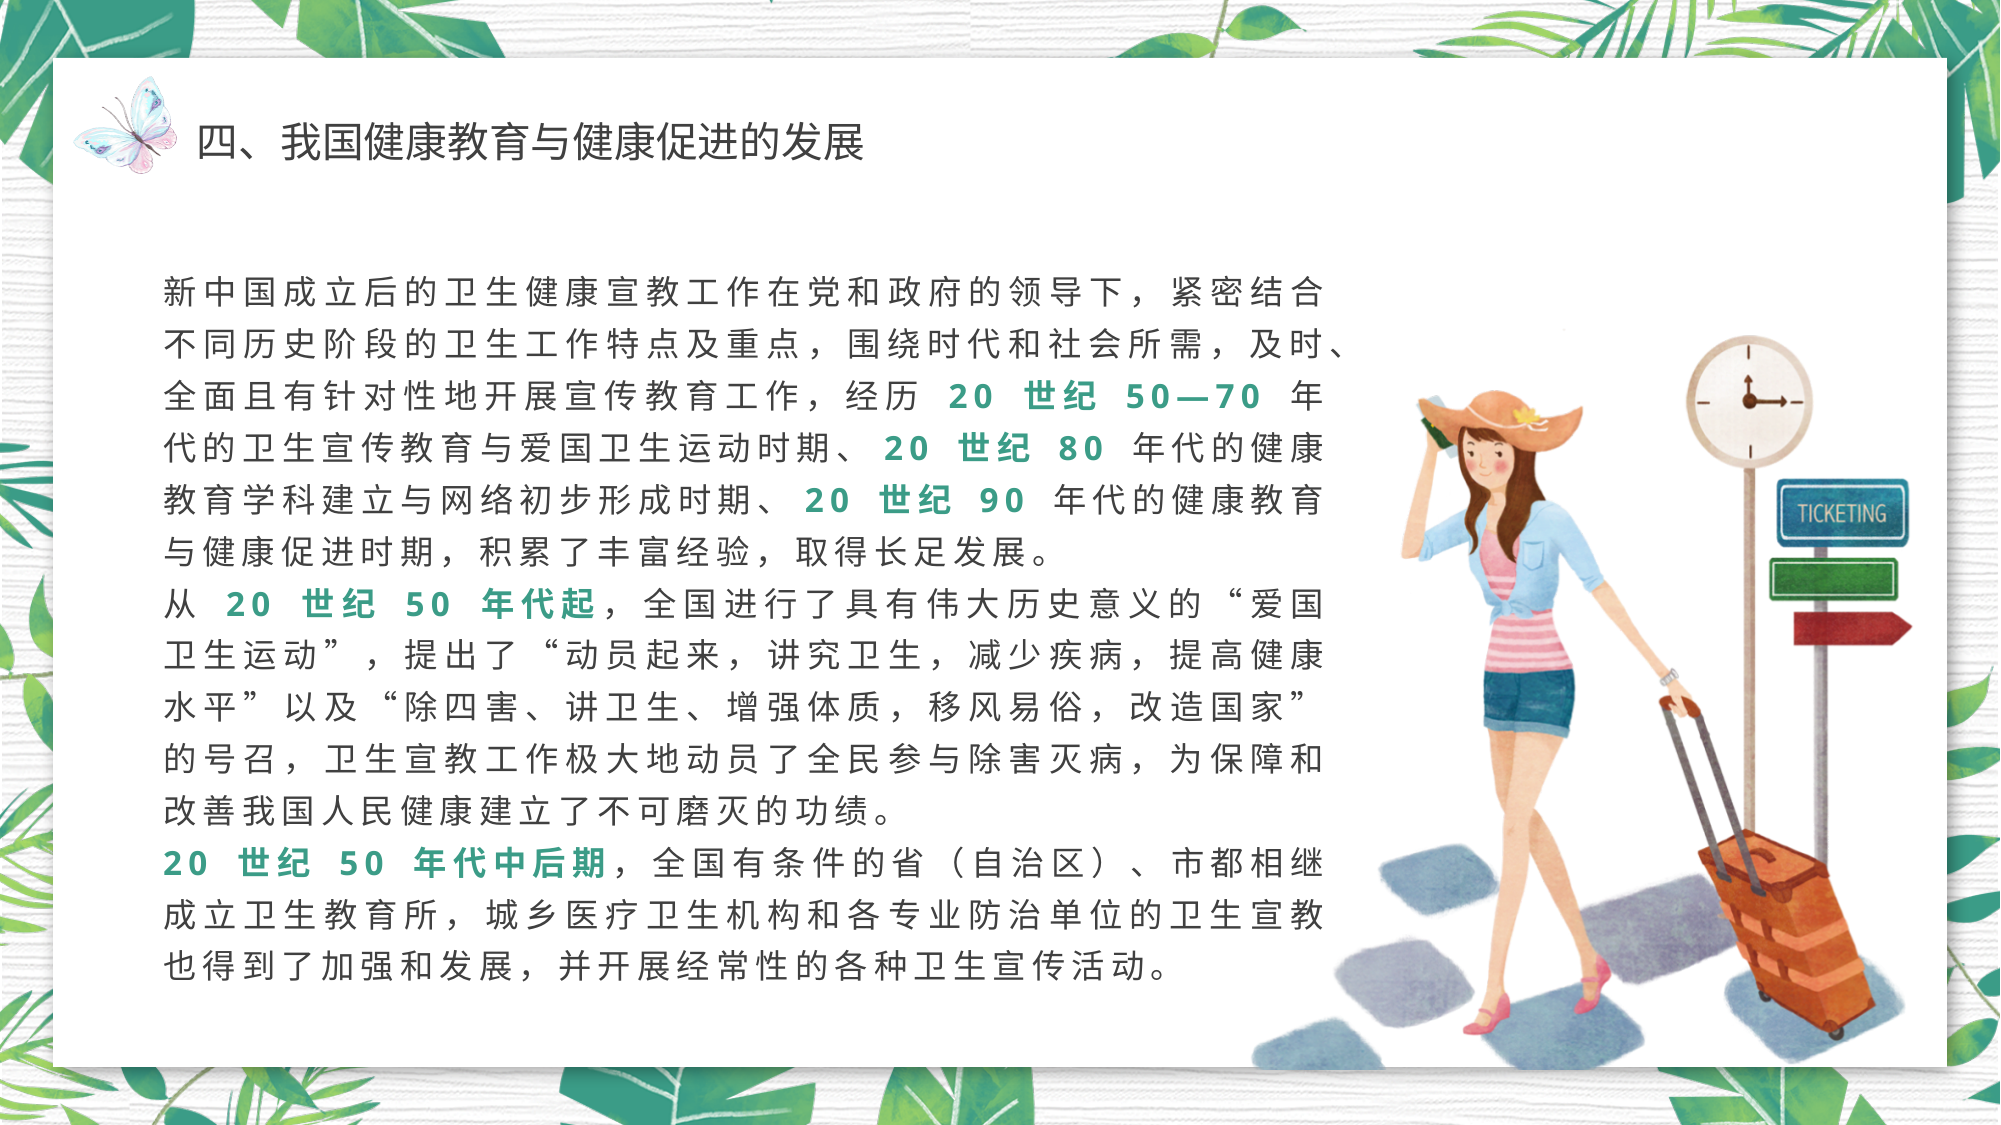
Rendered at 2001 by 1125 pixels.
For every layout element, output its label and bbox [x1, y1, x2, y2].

picture [73, 76, 177, 174]
text_box [0, 0, 2000, 1125]
picture [1193, 291, 1972, 1070]
